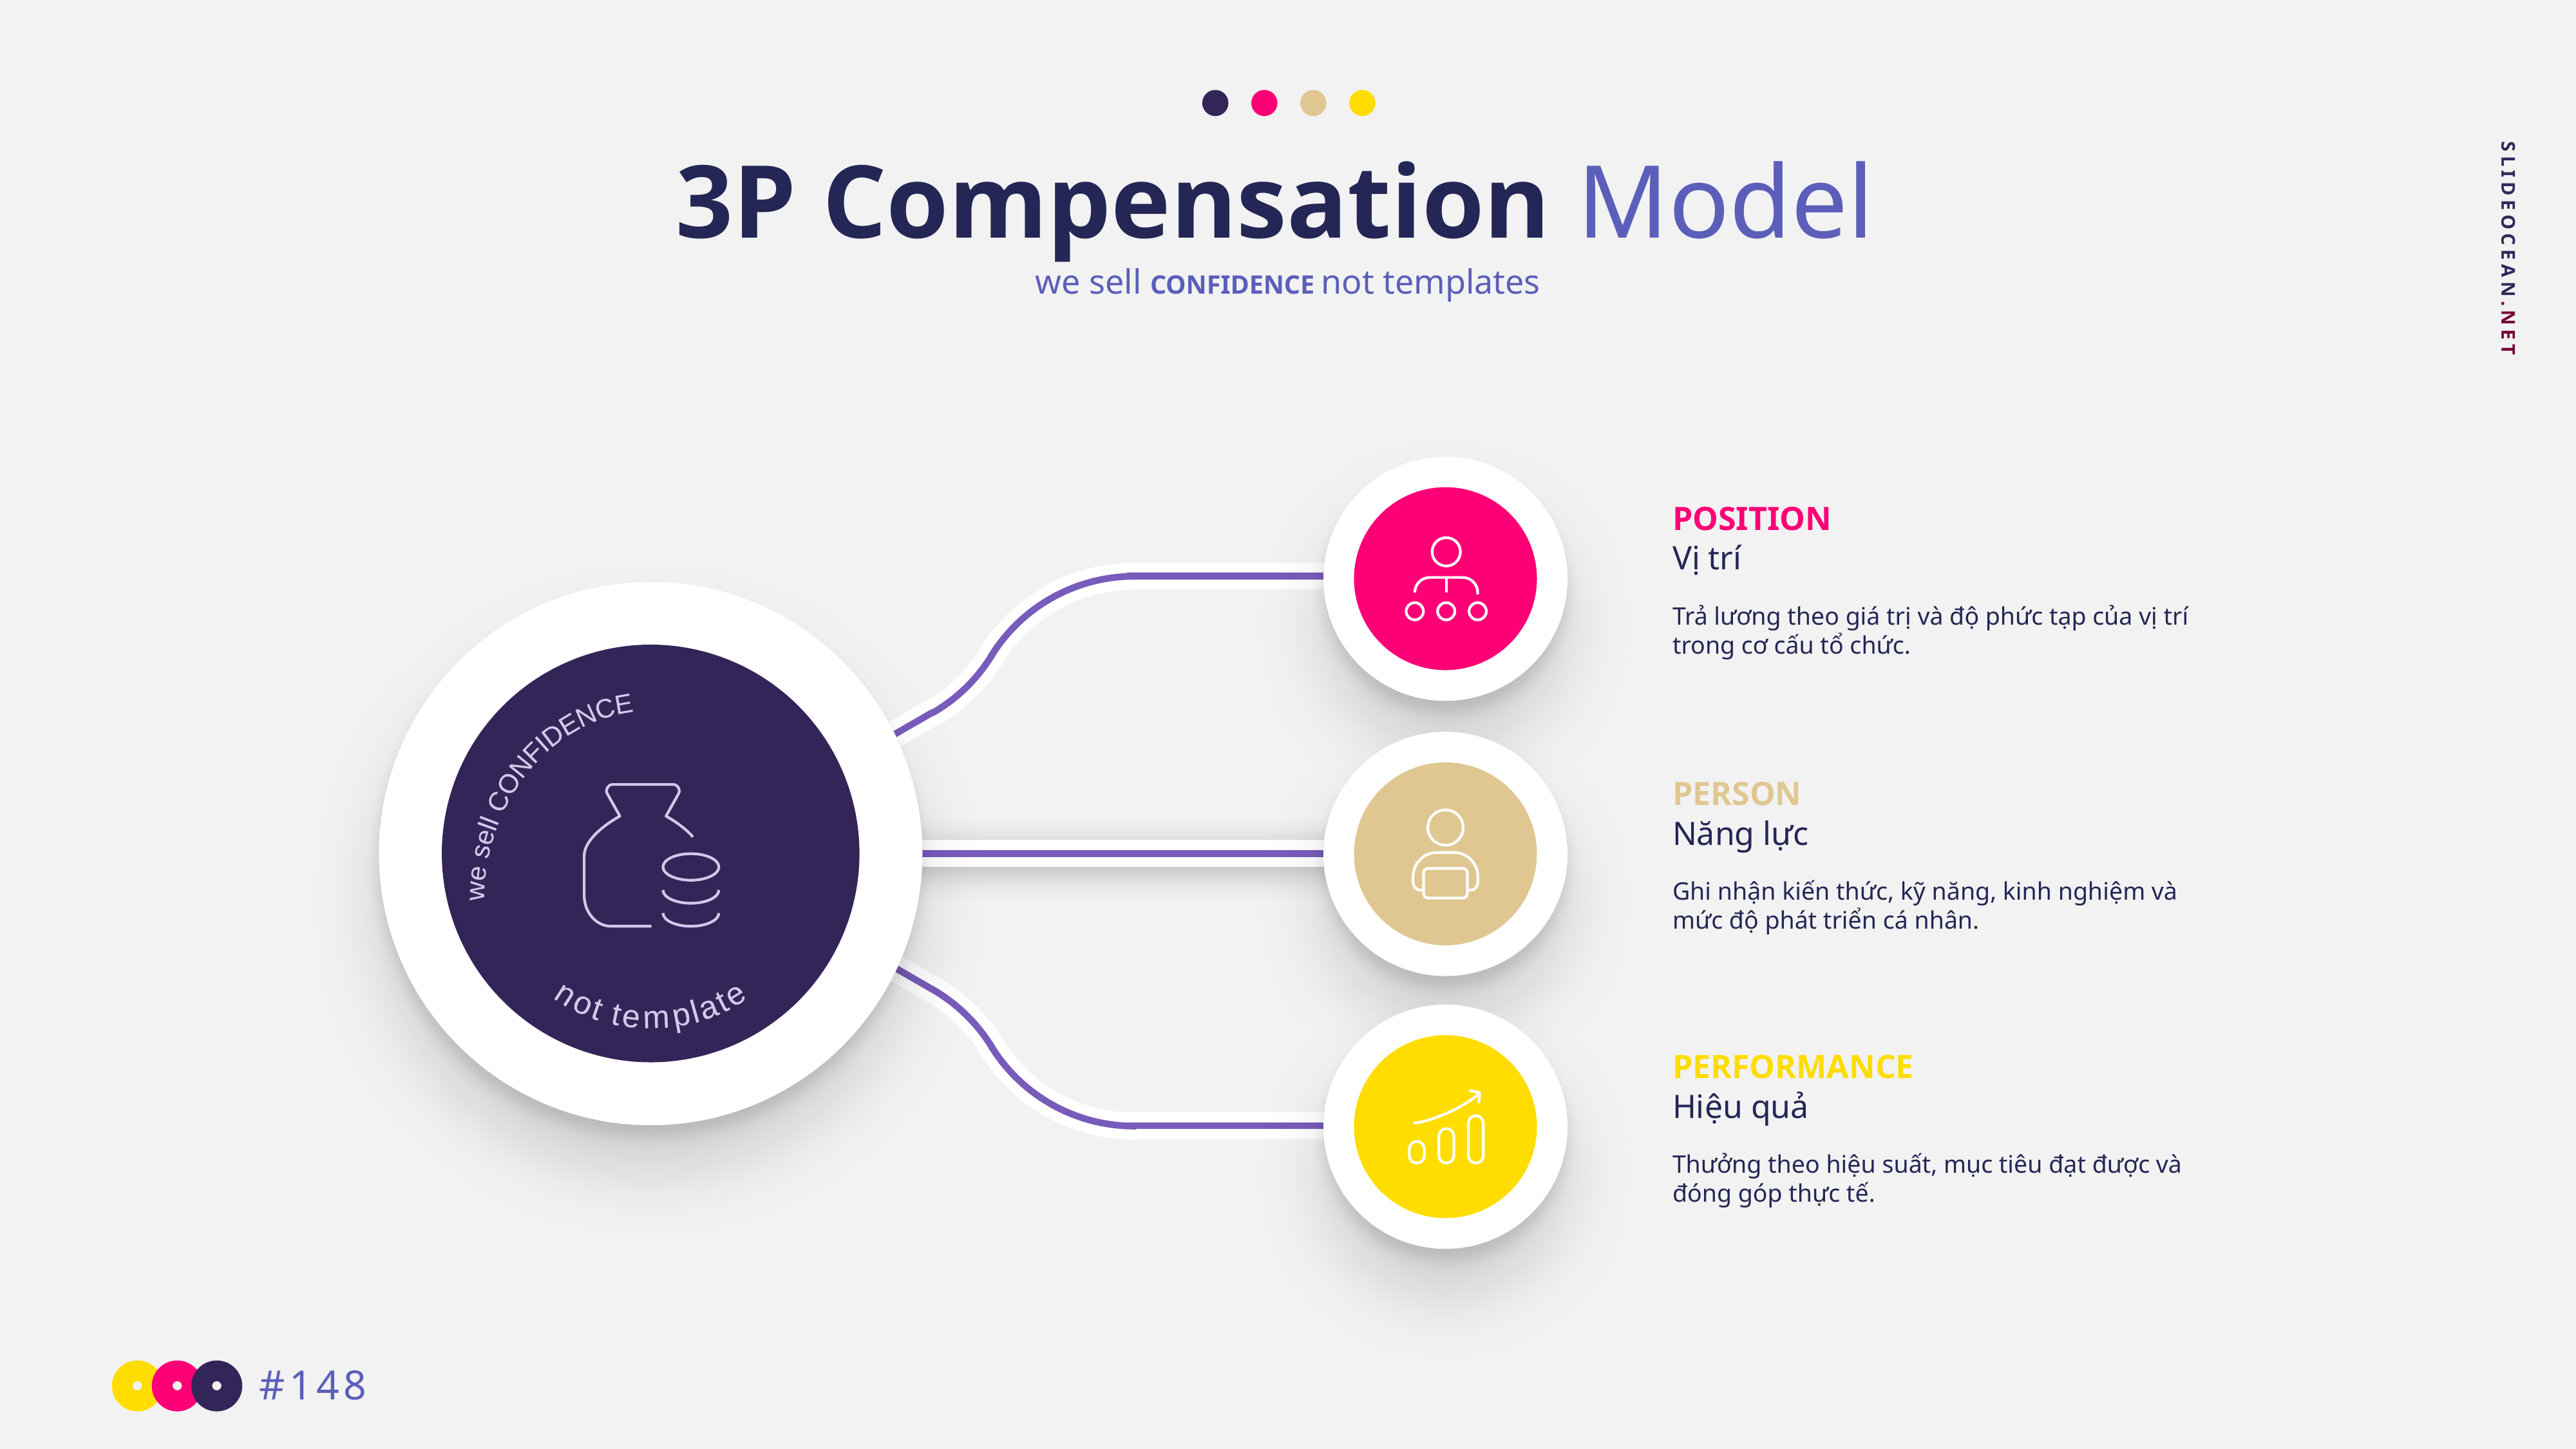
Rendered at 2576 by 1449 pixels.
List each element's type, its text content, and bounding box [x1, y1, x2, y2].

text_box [378, 581, 923, 1126]
text_box 3P Compensation Model [666, 132, 1910, 263]
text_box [679, 399, 1331, 789]
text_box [923, 789, 1323, 853]
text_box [679, 854, 1331, 1304]
text_box [1348, 89, 1377, 117]
text_box [1250, 89, 1279, 117]
text_box [1201, 89, 1230, 117]
text_box [1299, 89, 1328, 117]
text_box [1662, 493, 2237, 665]
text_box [1323, 731, 1568, 977]
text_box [1323, 1004, 1568, 1249]
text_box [1323, 456, 1568, 701]
text_box #148 [259, 1359, 1142, 1408]
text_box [1662, 1041, 2237, 1213]
text_box we sell CONFIDENCE not templates [1026, 255, 1550, 306]
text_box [1662, 768, 2237, 940]
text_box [474, 701, 828, 1102]
